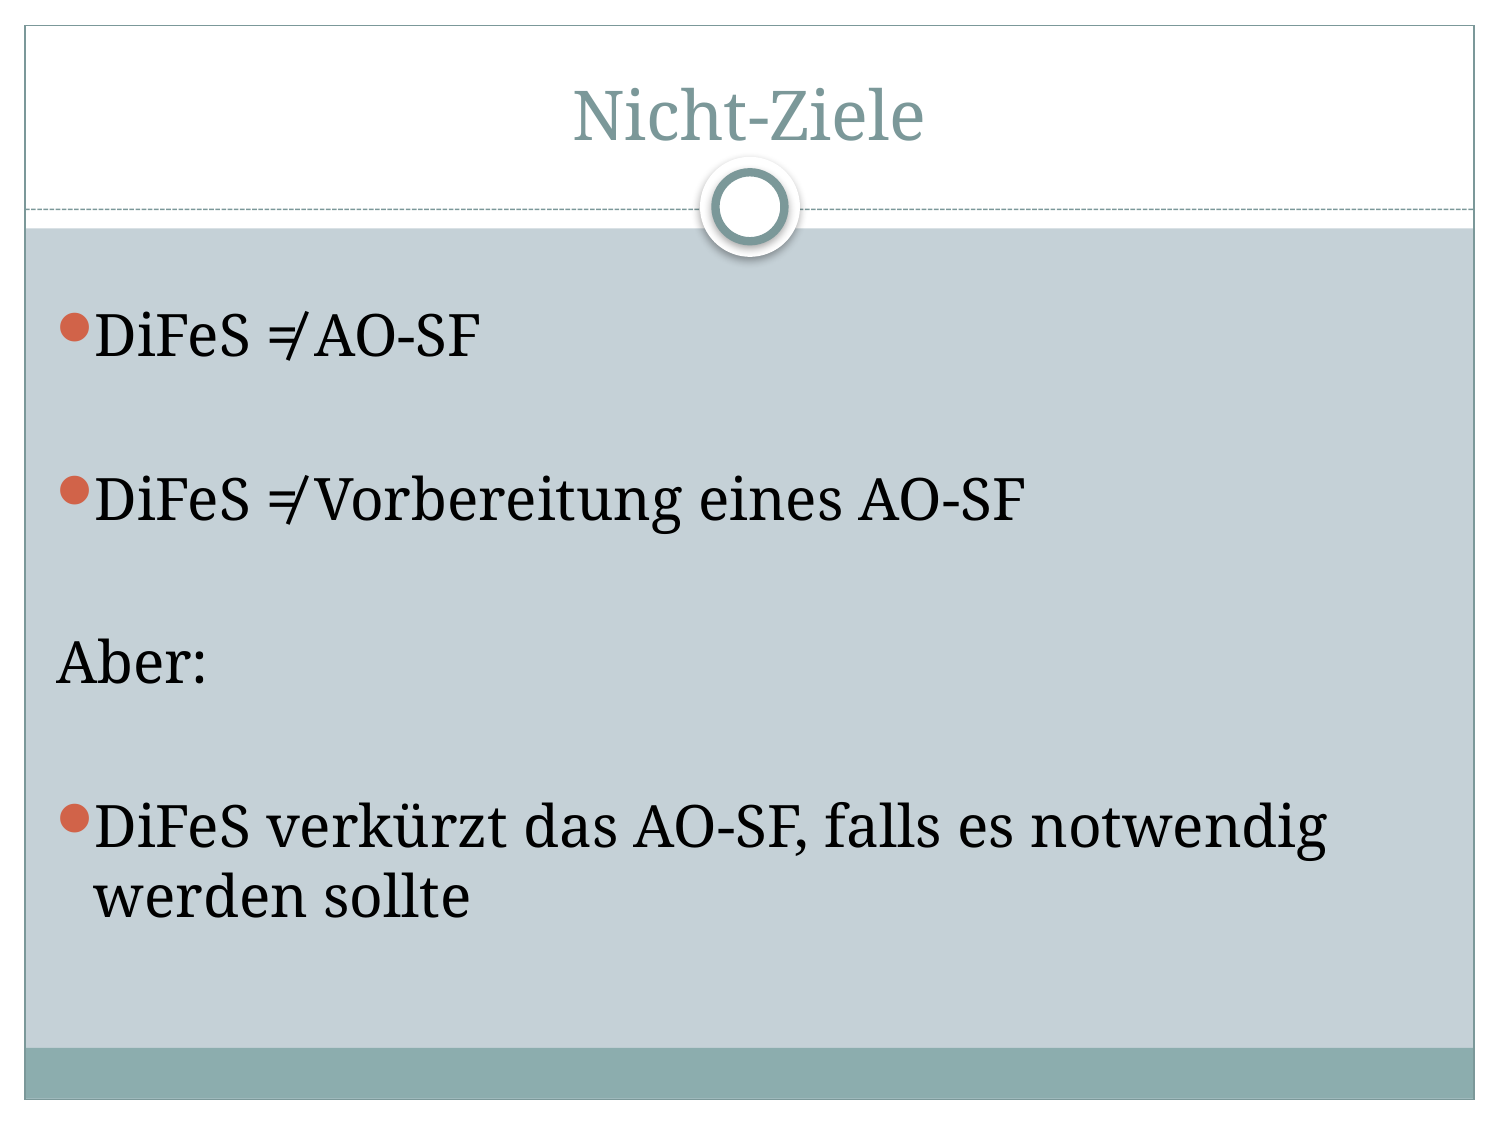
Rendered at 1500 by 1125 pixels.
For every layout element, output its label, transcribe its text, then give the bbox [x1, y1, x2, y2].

list DiFeS ≠ AO-SF DiFeS ≠ Vorbereitung eines AO-SF Aber: DiFeS verkürzt das AO-SF, falls es notwendig werden sollte [41, 290, 1437, 941]
title Nicht-Ziele [49, 37, 1450, 162]
